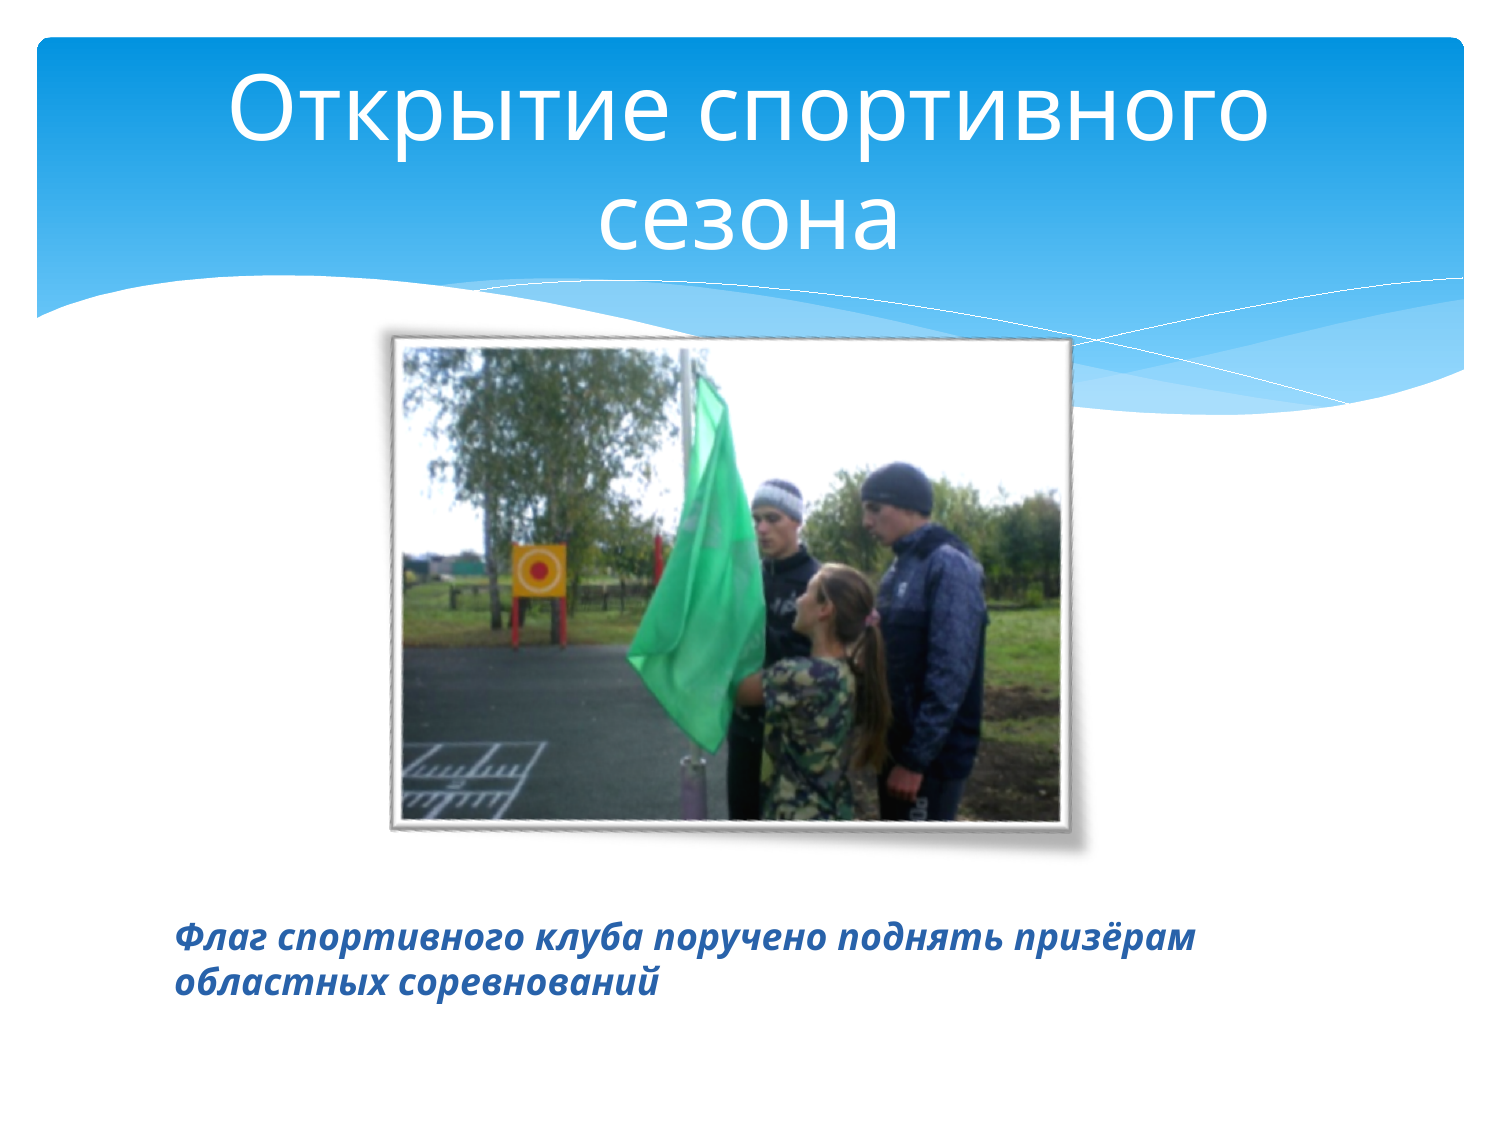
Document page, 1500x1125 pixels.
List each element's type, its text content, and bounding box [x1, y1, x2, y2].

title Открытие спортивного сезона [75, 55, 1425, 261]
text_box Флаг спортивного клуба поручено поднять призёрам областных соревнований [159, 905, 1329, 1010]
picture [303, 233, 1164, 907]
